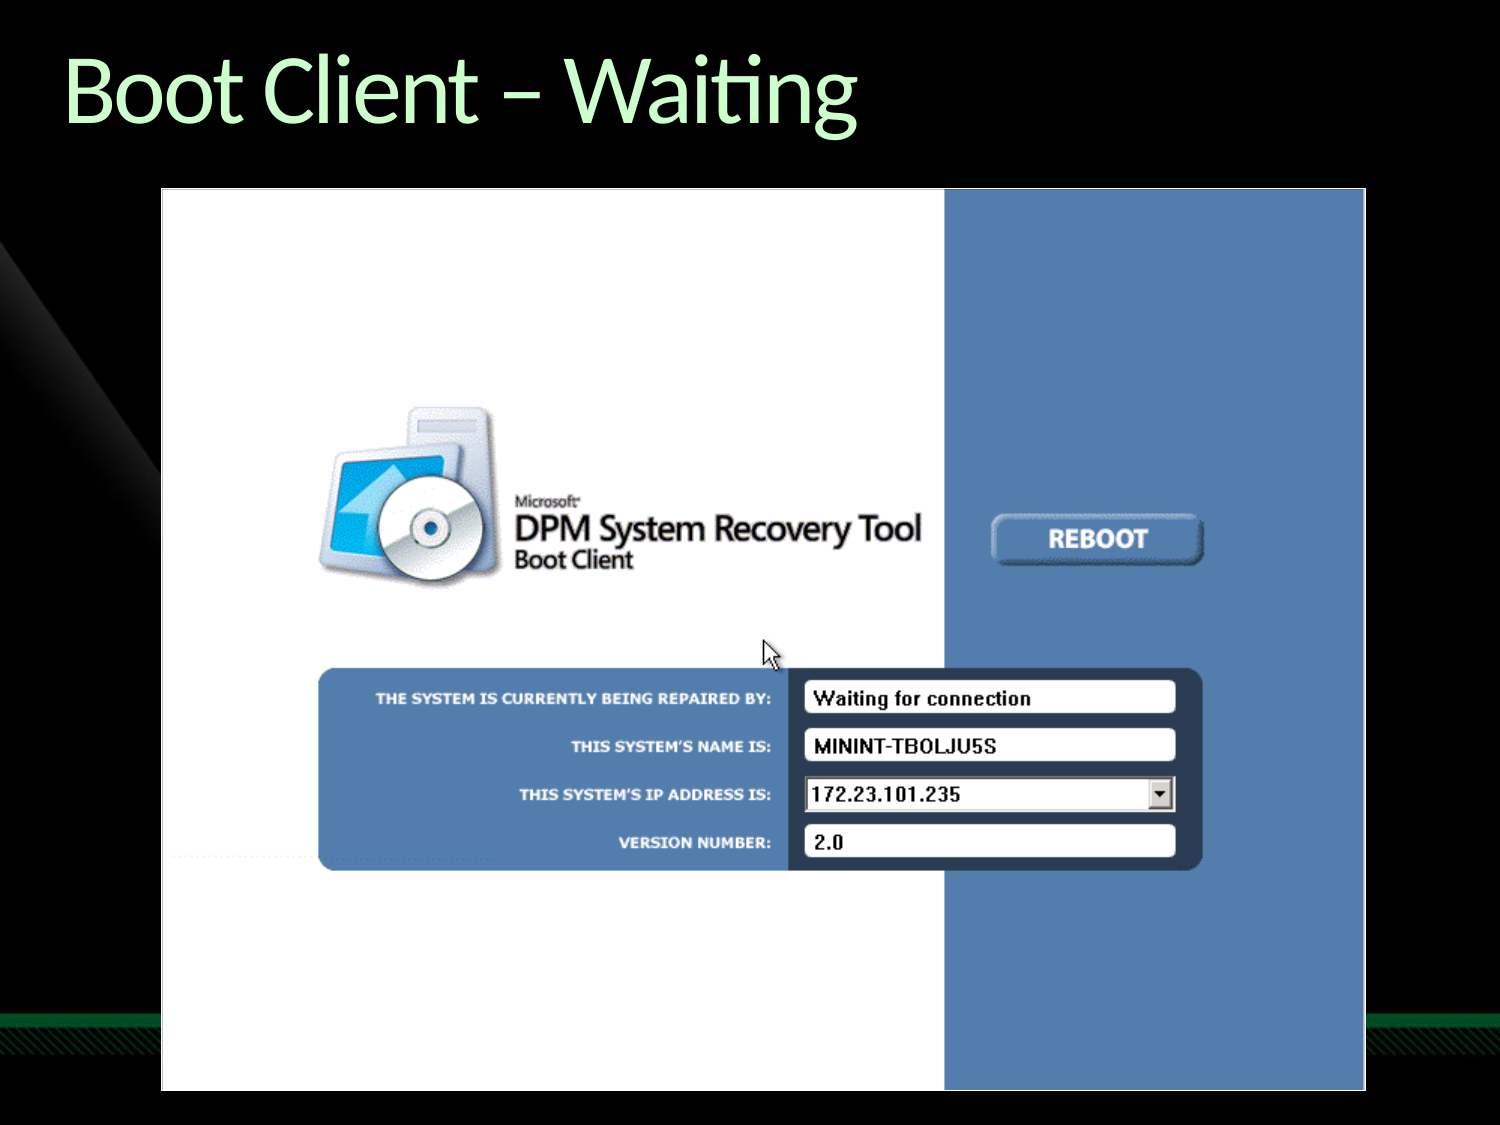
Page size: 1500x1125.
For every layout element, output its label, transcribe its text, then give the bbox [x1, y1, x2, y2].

title Boot Client – Waiting [62, 37, 1438, 147]
picture [0, 0, 1500, 1125]
